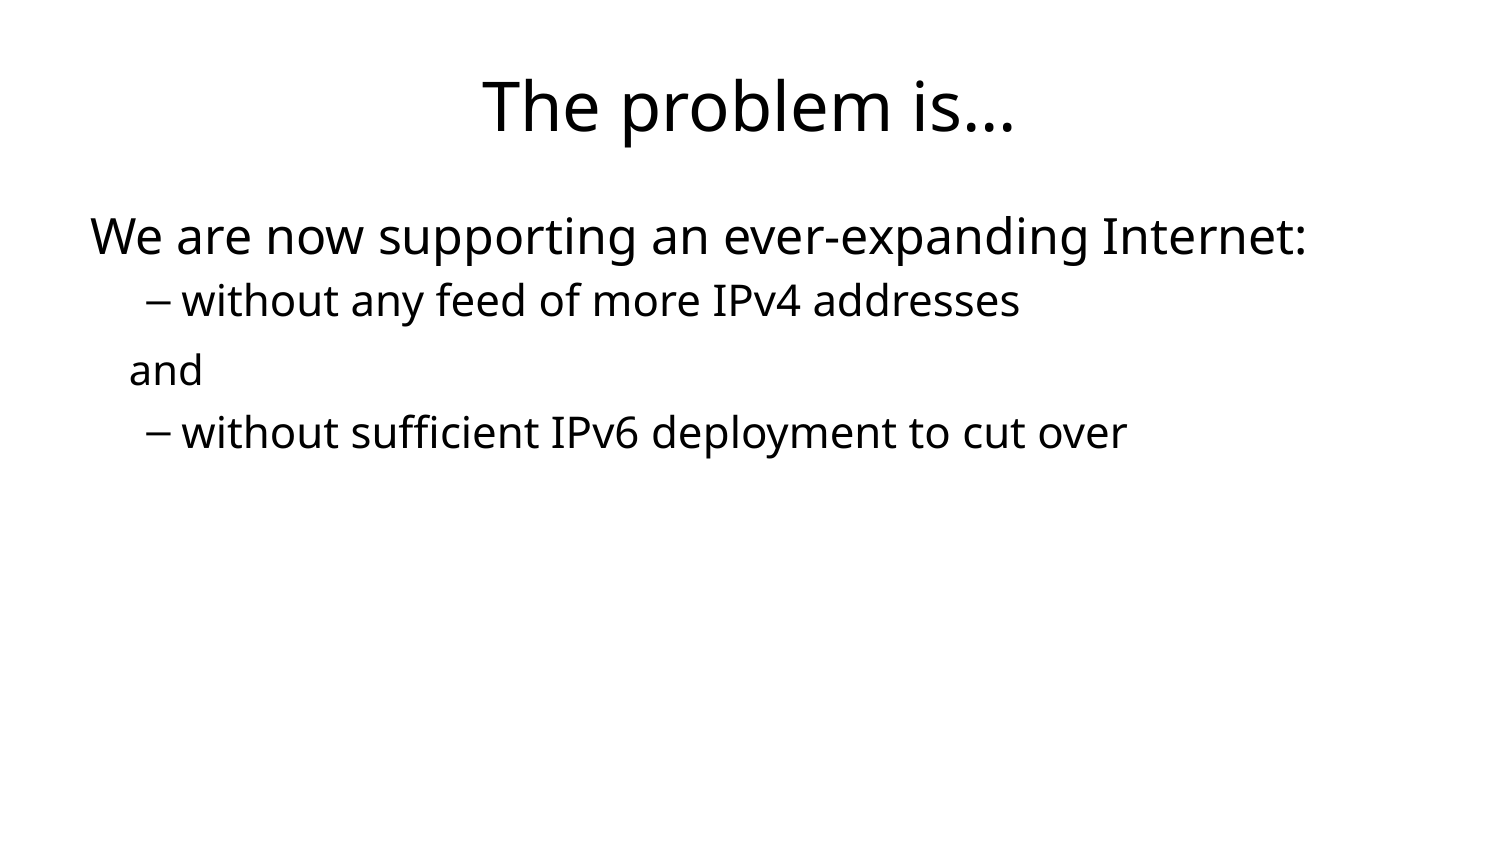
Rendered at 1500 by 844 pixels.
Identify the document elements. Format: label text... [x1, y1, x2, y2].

list We are now supporting an ever-expanding Internet: without any feed of more IPv4 addresses and without sufficient IPv6 deployment to cut over [75, 196, 1425, 754]
title The problem is... [75, 33, 1425, 175]
